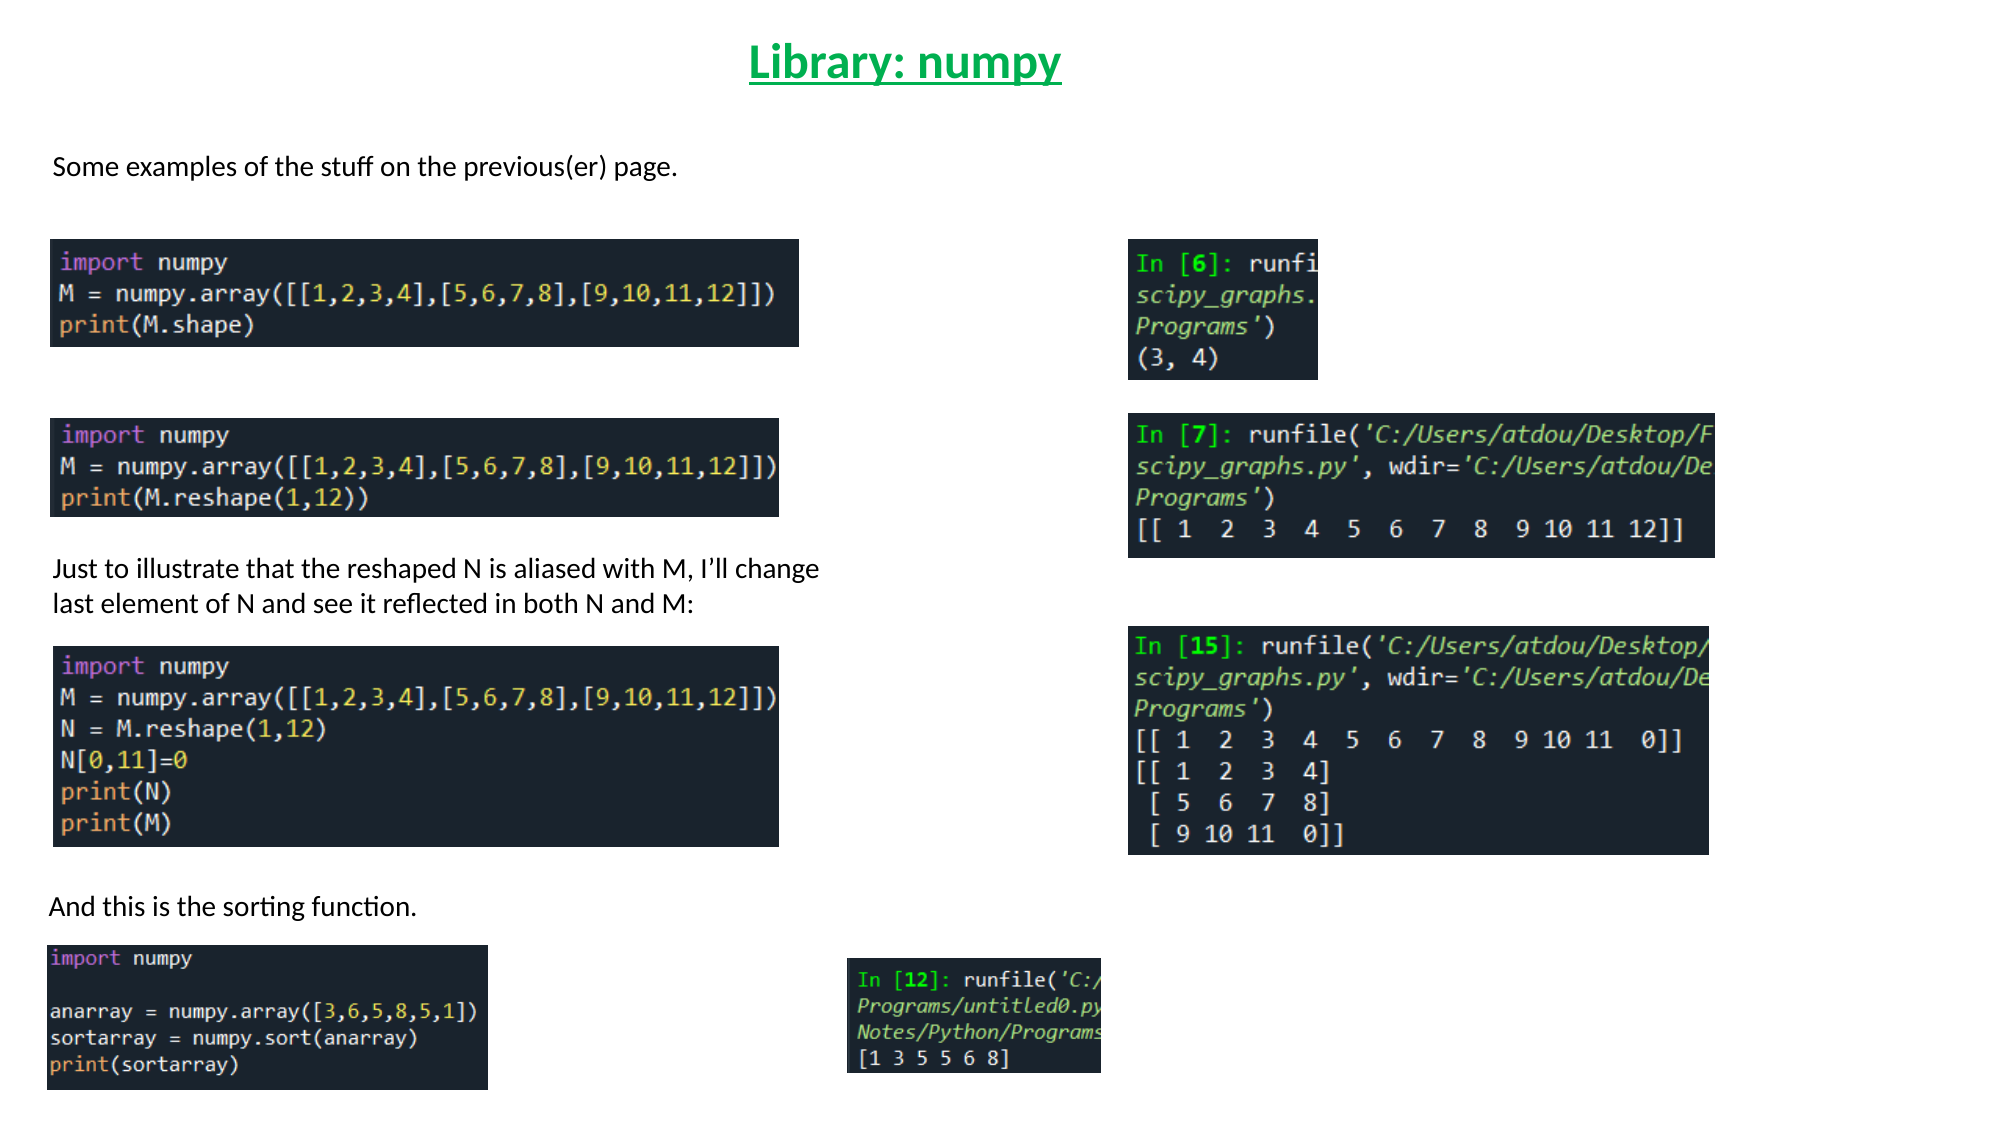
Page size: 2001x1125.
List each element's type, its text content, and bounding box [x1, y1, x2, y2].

picture [847, 958, 1101, 1074]
text_box And this is the sorting function. [33, 880, 530, 931]
picture [50, 239, 799, 347]
picture [50, 418, 779, 517]
text_box Library: numpy [734, 21, 1077, 97]
picture [47, 945, 488, 1090]
picture [1128, 239, 1318, 380]
picture [1128, 626, 1709, 855]
picture [1128, 413, 1715, 558]
text_box Just to illustrate that the reshaped N is aliased with M, I’ll change last element of N and see it reflected in both N and M: [37, 542, 841, 627]
picture [53, 646, 779, 847]
text_box Some examples of the stuff on the previous(er) page. [37, 139, 706, 190]
